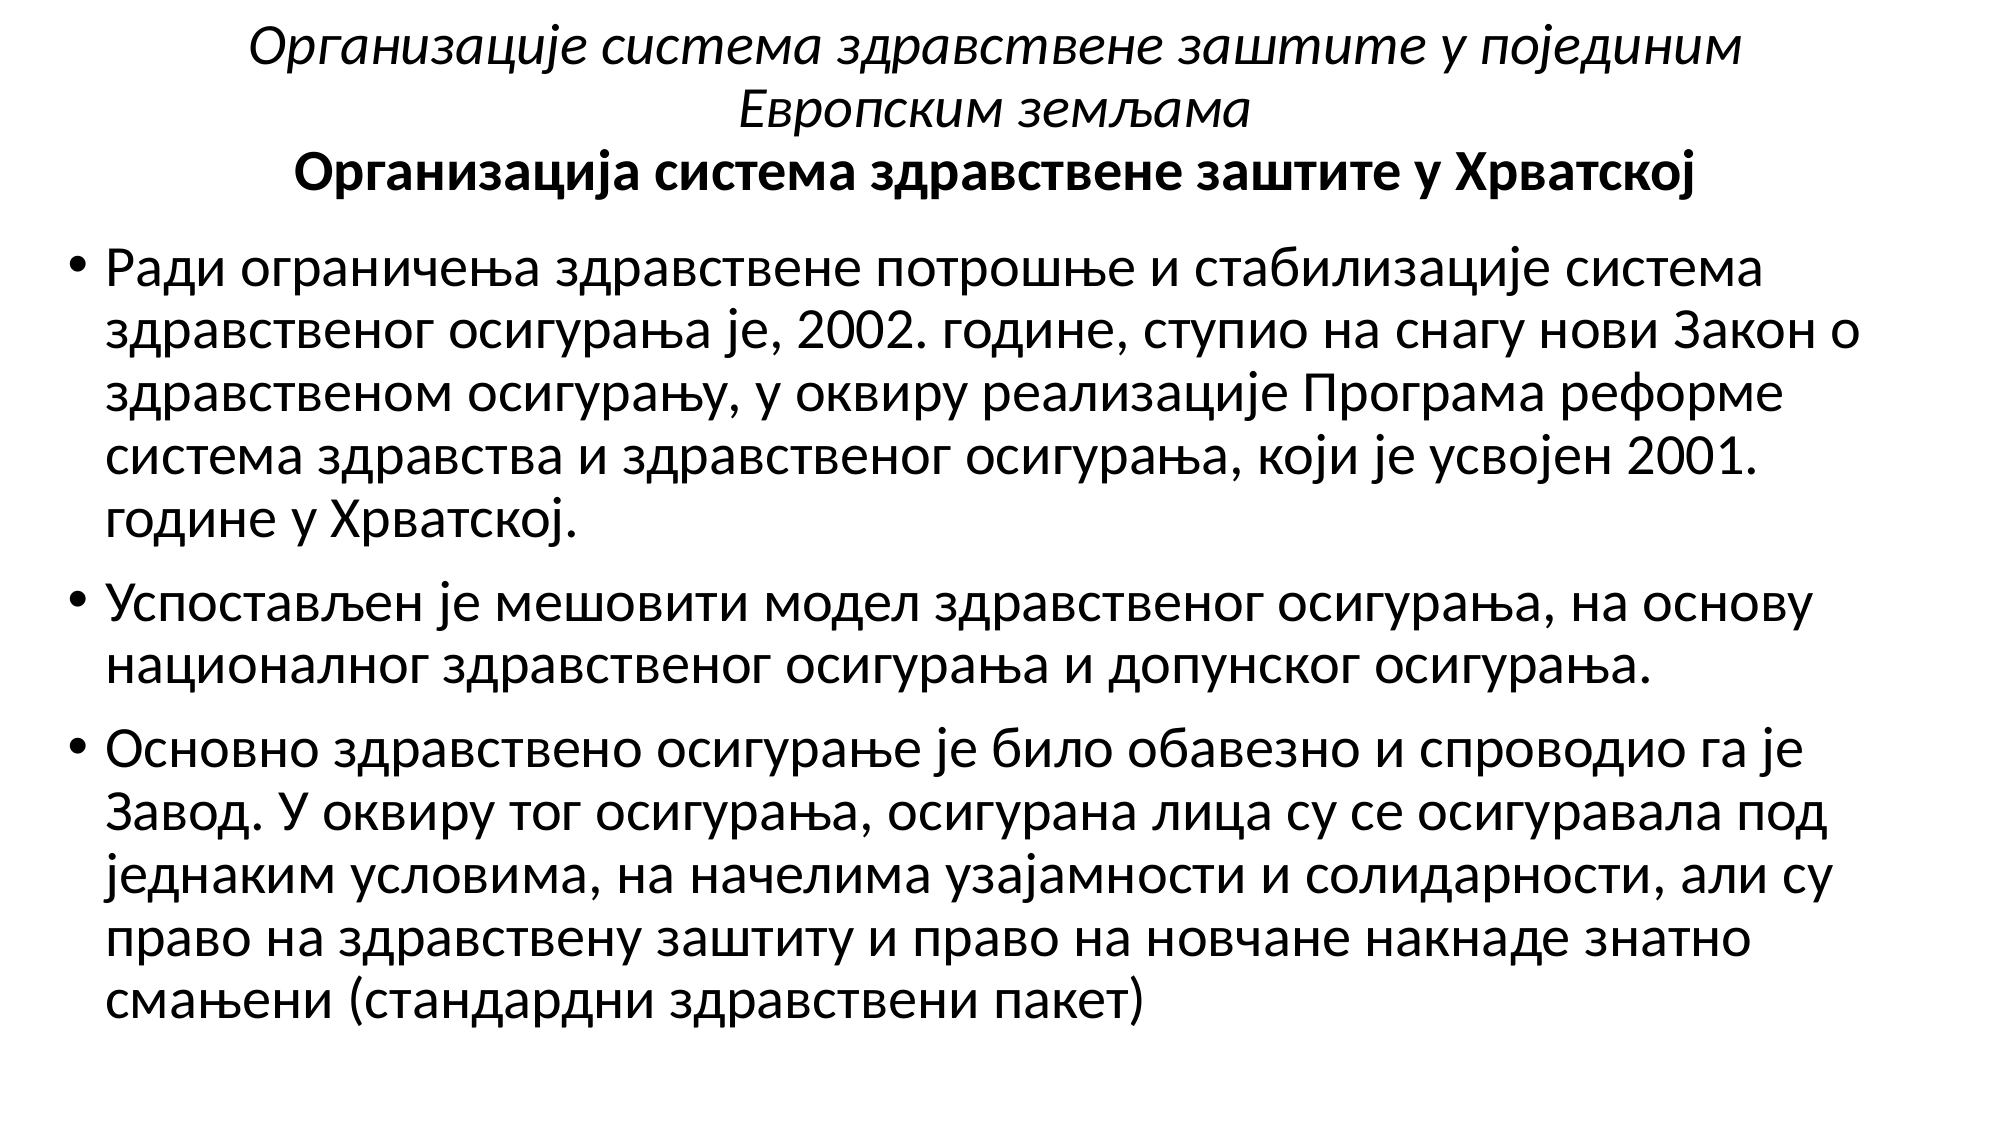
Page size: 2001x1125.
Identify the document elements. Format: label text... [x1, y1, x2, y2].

title Организације система здравствене заштите у појединим Европским земљама Организација система здравствене заштите у Хрватској [133, 0, 1859, 218]
list Ради ограничења здравствене потрошње и стабилизације система здравственог осигурања је, 2002. године, ступио на снагу нови Закон о здравственом осигурању, у оквиру реализације Програма реформе система здравства и здравственог осигурања, који је усвојен 2001. године у Хрватској. Успостављен је мешовити модел здравственог осигурања, на основу националног здравственог осигурања и допунског осигурања. Основно здравствено осигурање је било обавезно и спроводио га је Завод. У оквиру тог осигурања, осигурана лица су се осигуравала под једнаким условима, на начелима узајамности и солидарности, али су право на здравствену заштиту и право на новчане накнаде знатно смањени (стандардни здравствени пакет) [52, 228, 1931, 1076]
